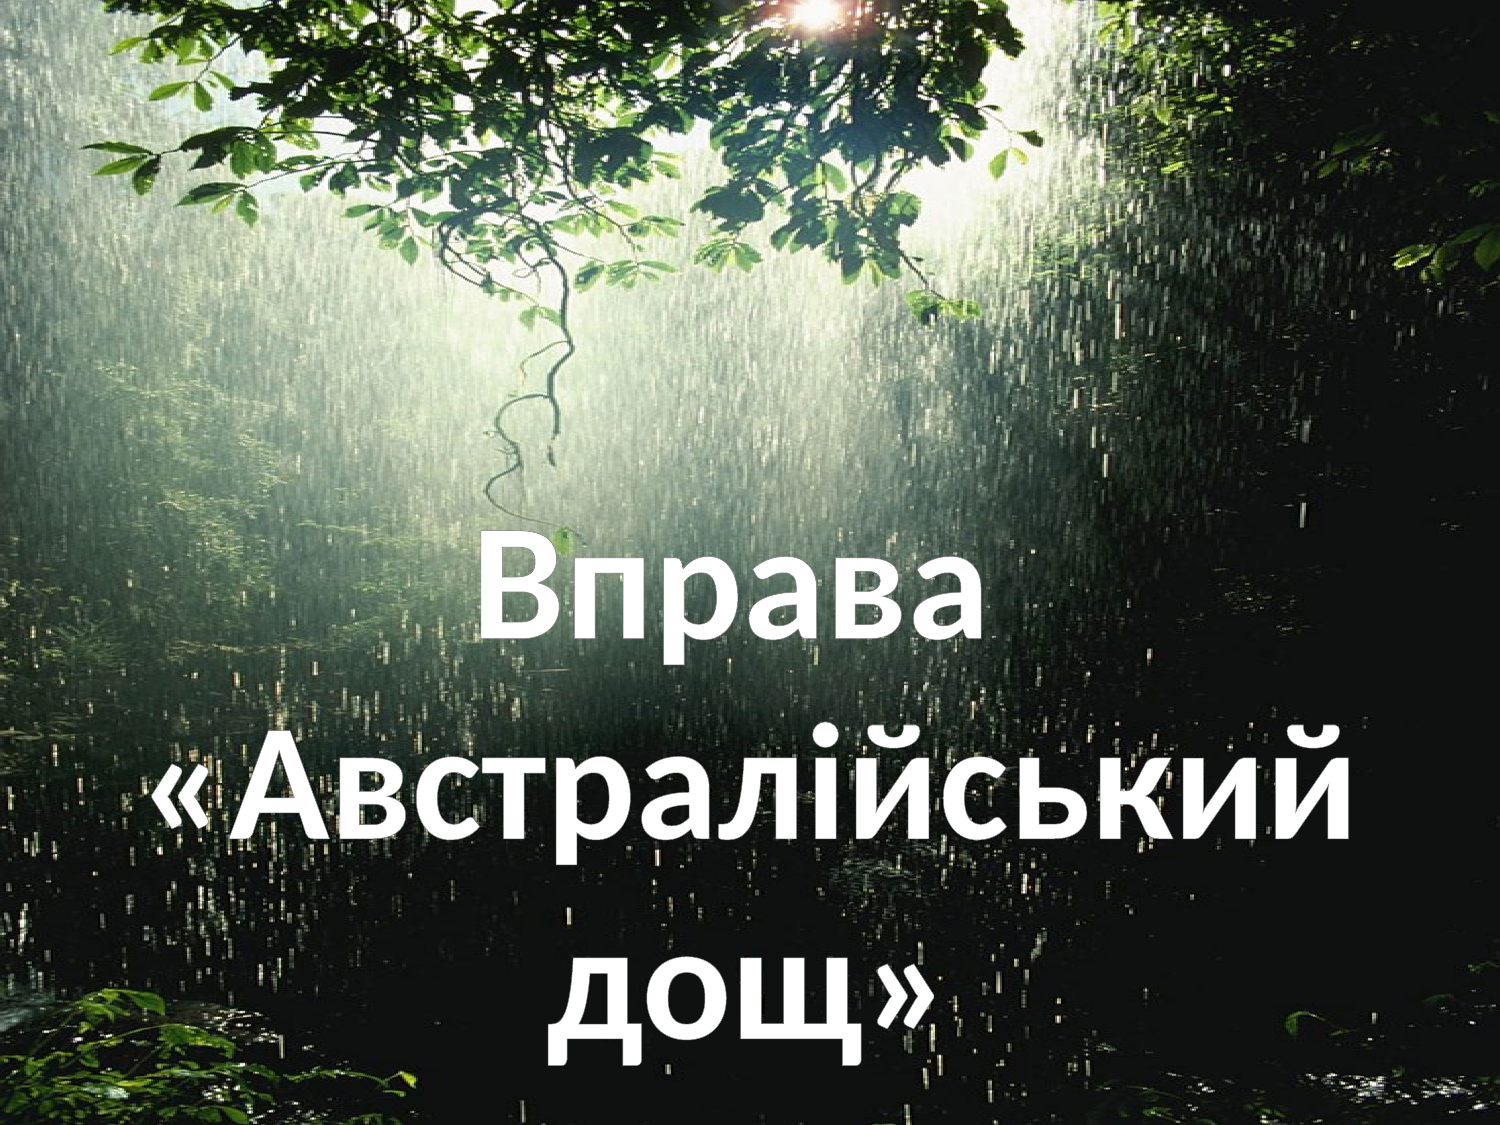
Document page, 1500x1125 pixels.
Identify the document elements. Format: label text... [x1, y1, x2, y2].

picture [0, 0, 1500, 1125]
title Вправа «Австралійський дощ» [112, 751, 1388, 993]
